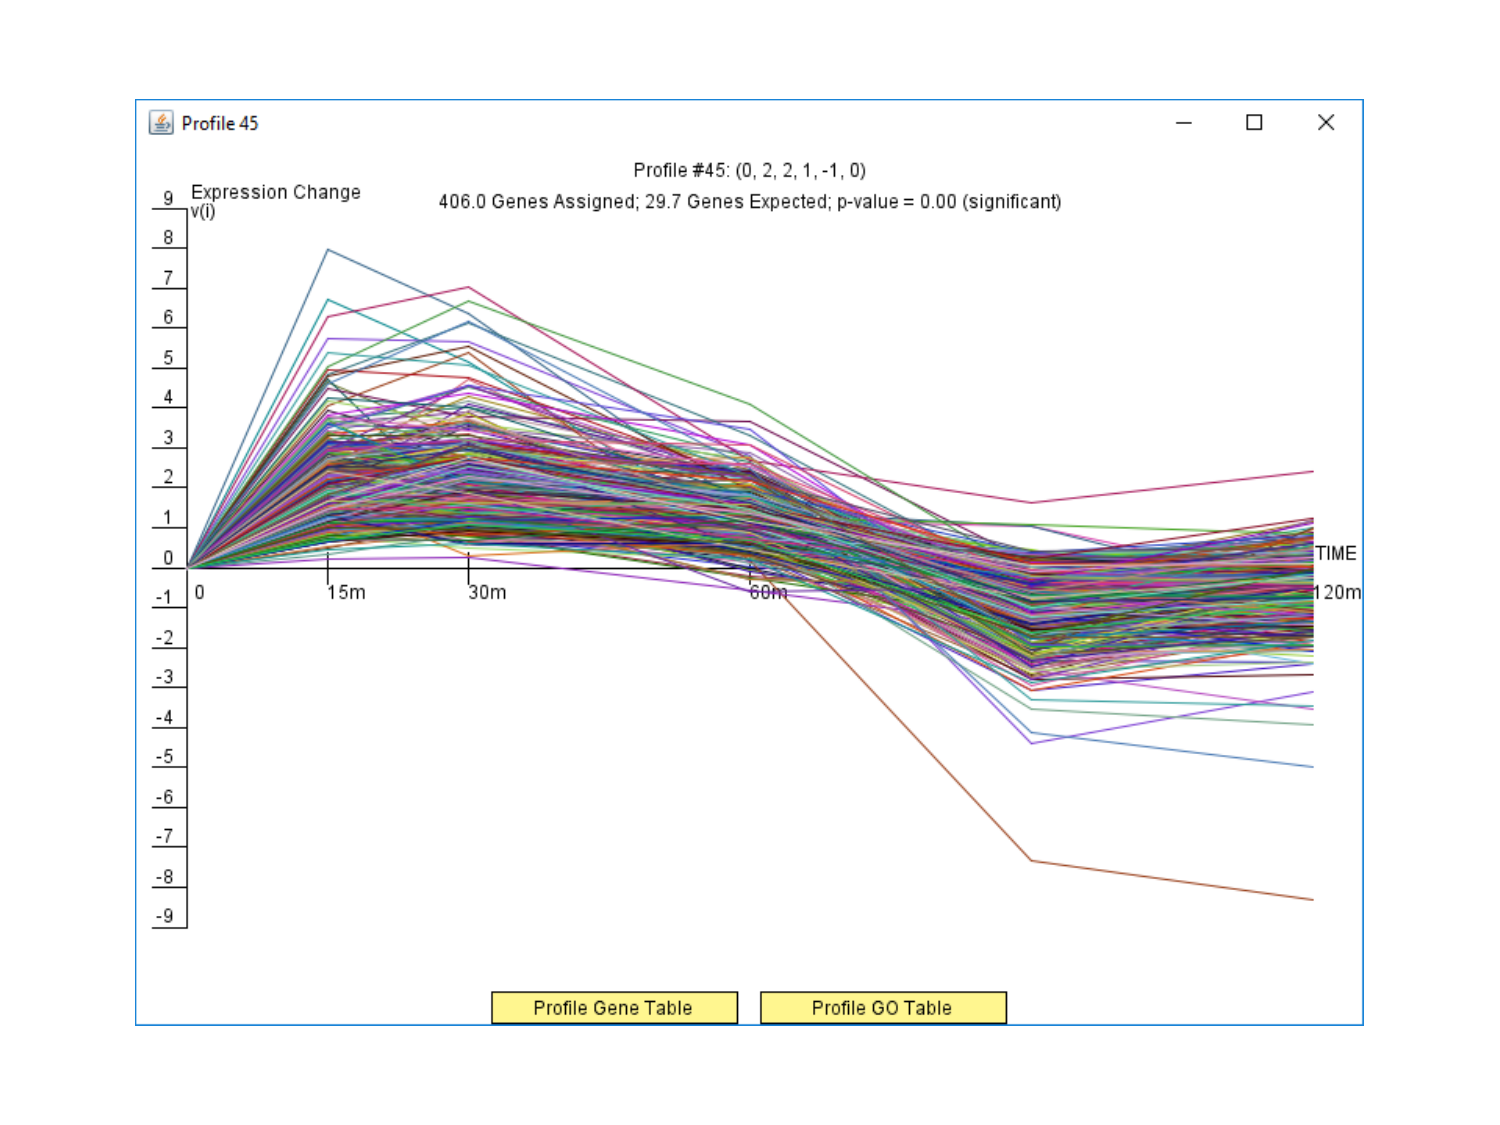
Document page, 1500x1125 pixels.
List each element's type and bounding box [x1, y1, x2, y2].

picture [135, 98, 1365, 1026]
